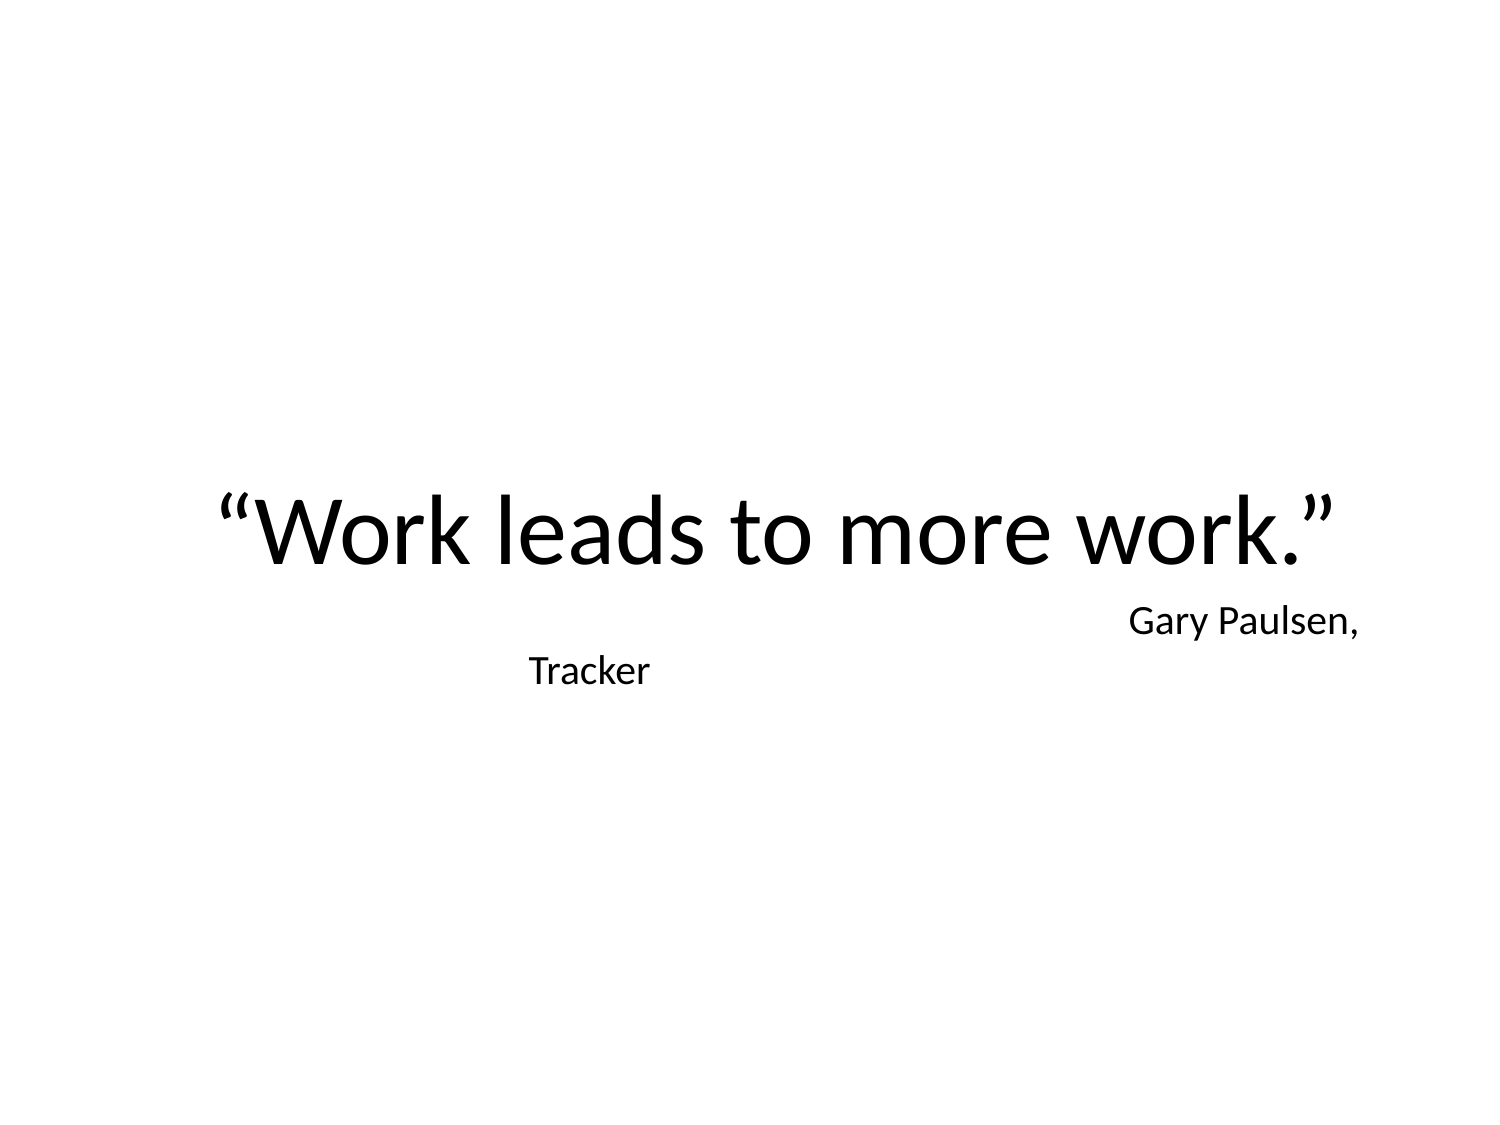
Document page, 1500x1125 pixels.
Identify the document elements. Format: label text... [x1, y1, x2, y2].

list “Work leads to more work.” Gary Paulsen, Tracker [101, 457, 1451, 680]
